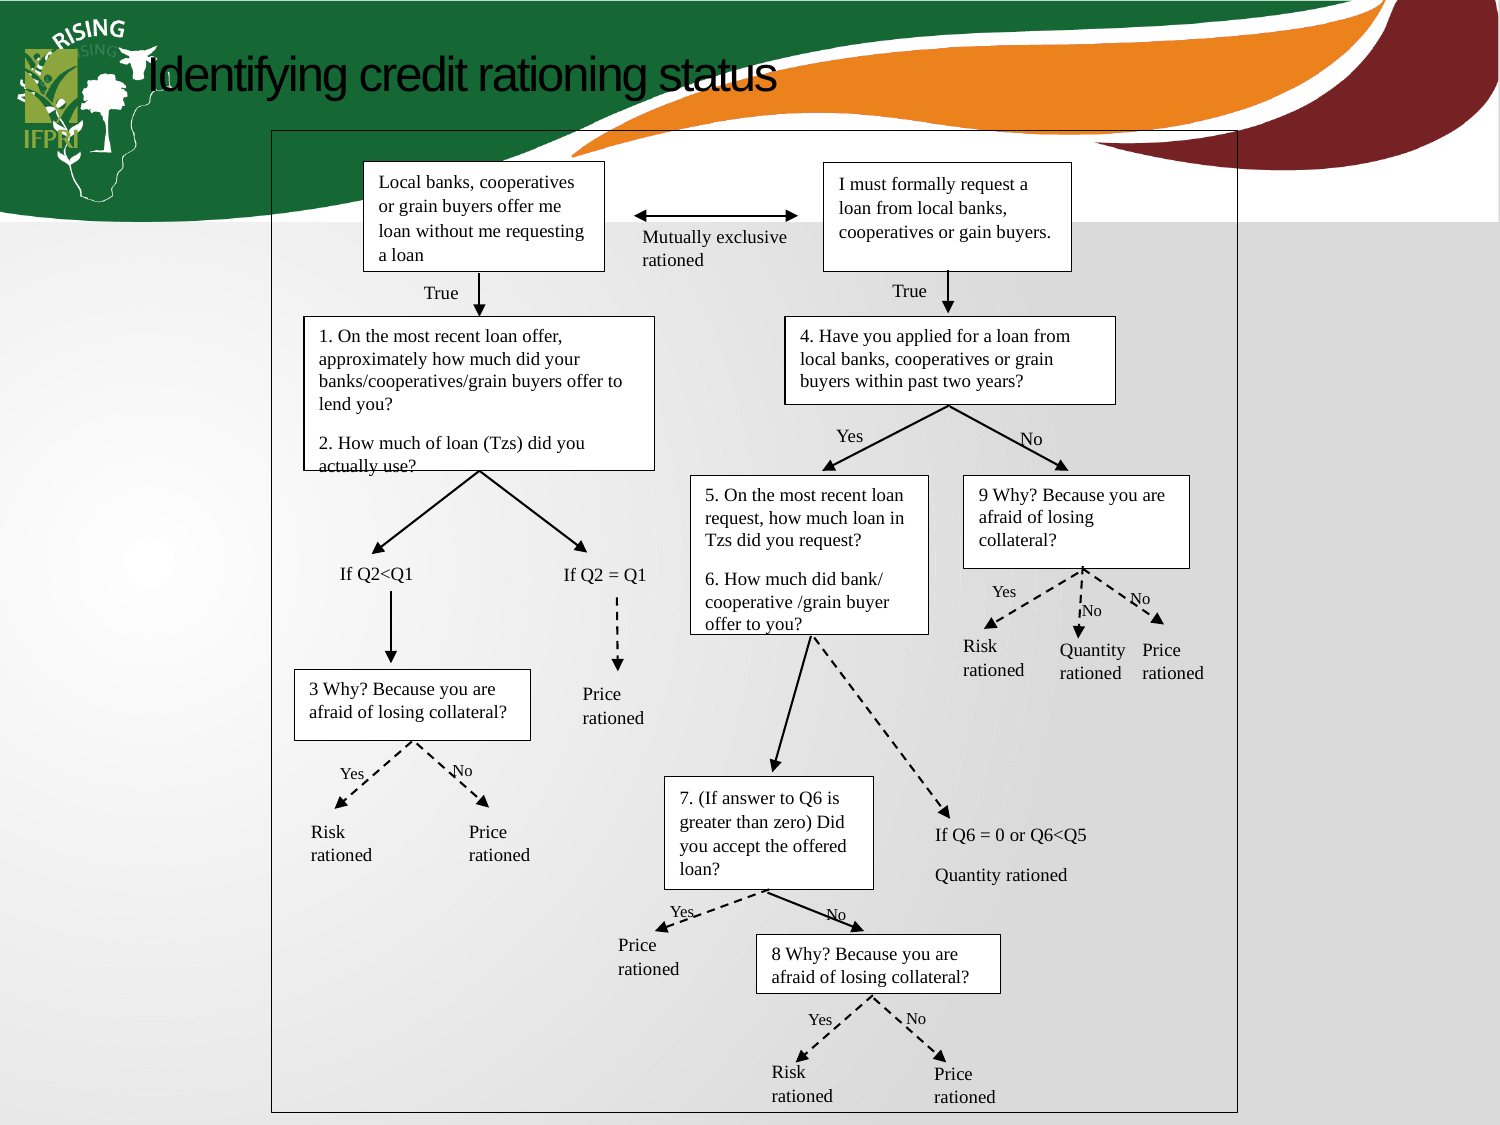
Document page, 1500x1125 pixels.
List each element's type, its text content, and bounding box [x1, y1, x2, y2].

picture [0, 0, 1499, 222]
title Identifying credit rationing status [131, 34, 1363, 109]
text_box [271, 130, 1238, 1114]
